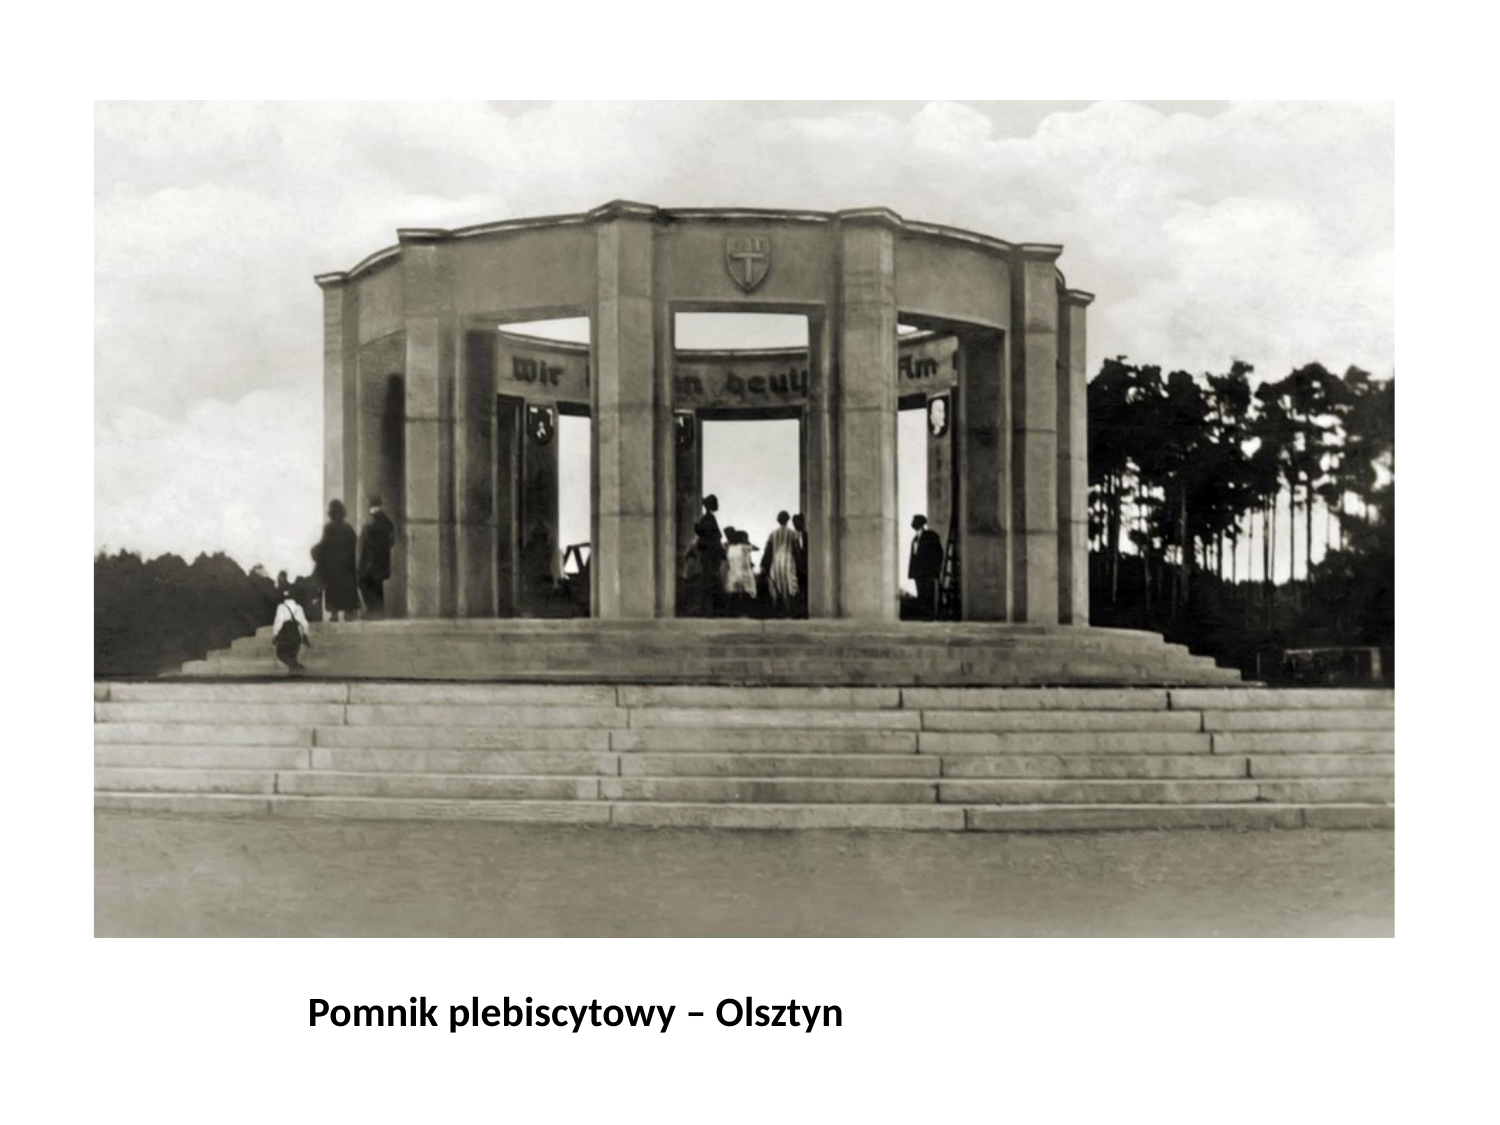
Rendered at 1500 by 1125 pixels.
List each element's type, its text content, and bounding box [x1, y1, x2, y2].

title Pomnik plebiscytowy – Olsztyn [292, 949, 1193, 1043]
picture [93, 100, 1395, 938]
